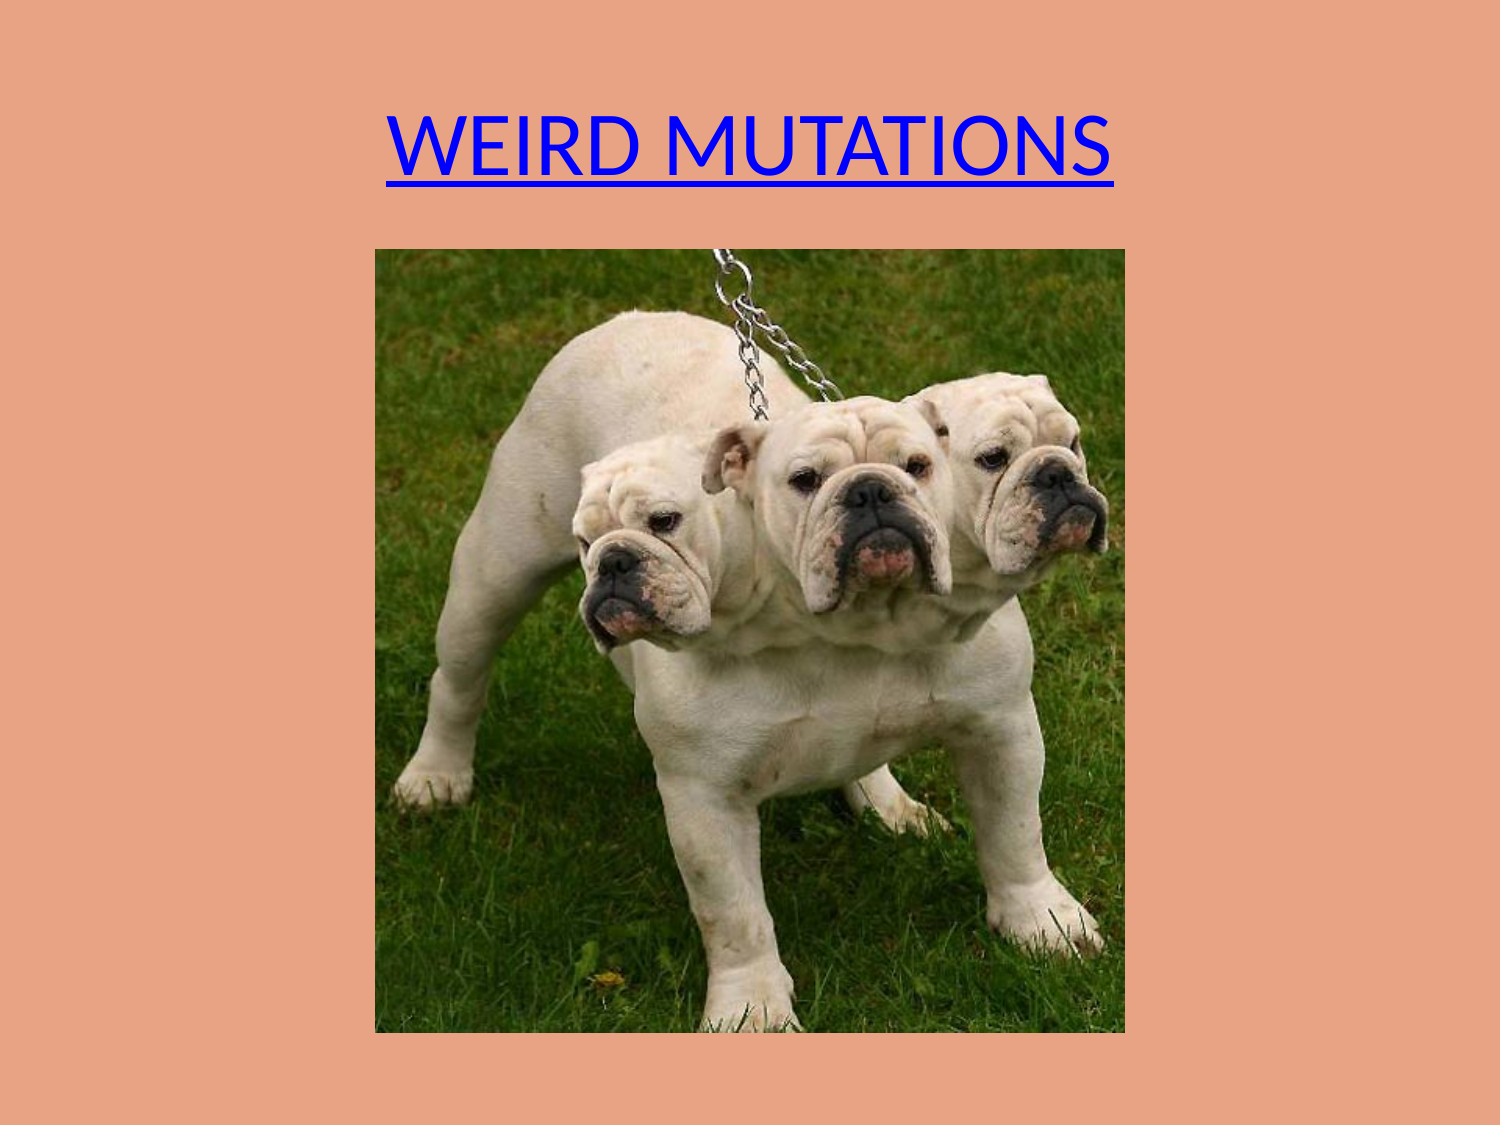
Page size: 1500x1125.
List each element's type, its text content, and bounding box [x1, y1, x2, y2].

picture [374, 249, 1126, 1033]
title WEIRD MUTATIONS [75, 45, 1425, 233]
